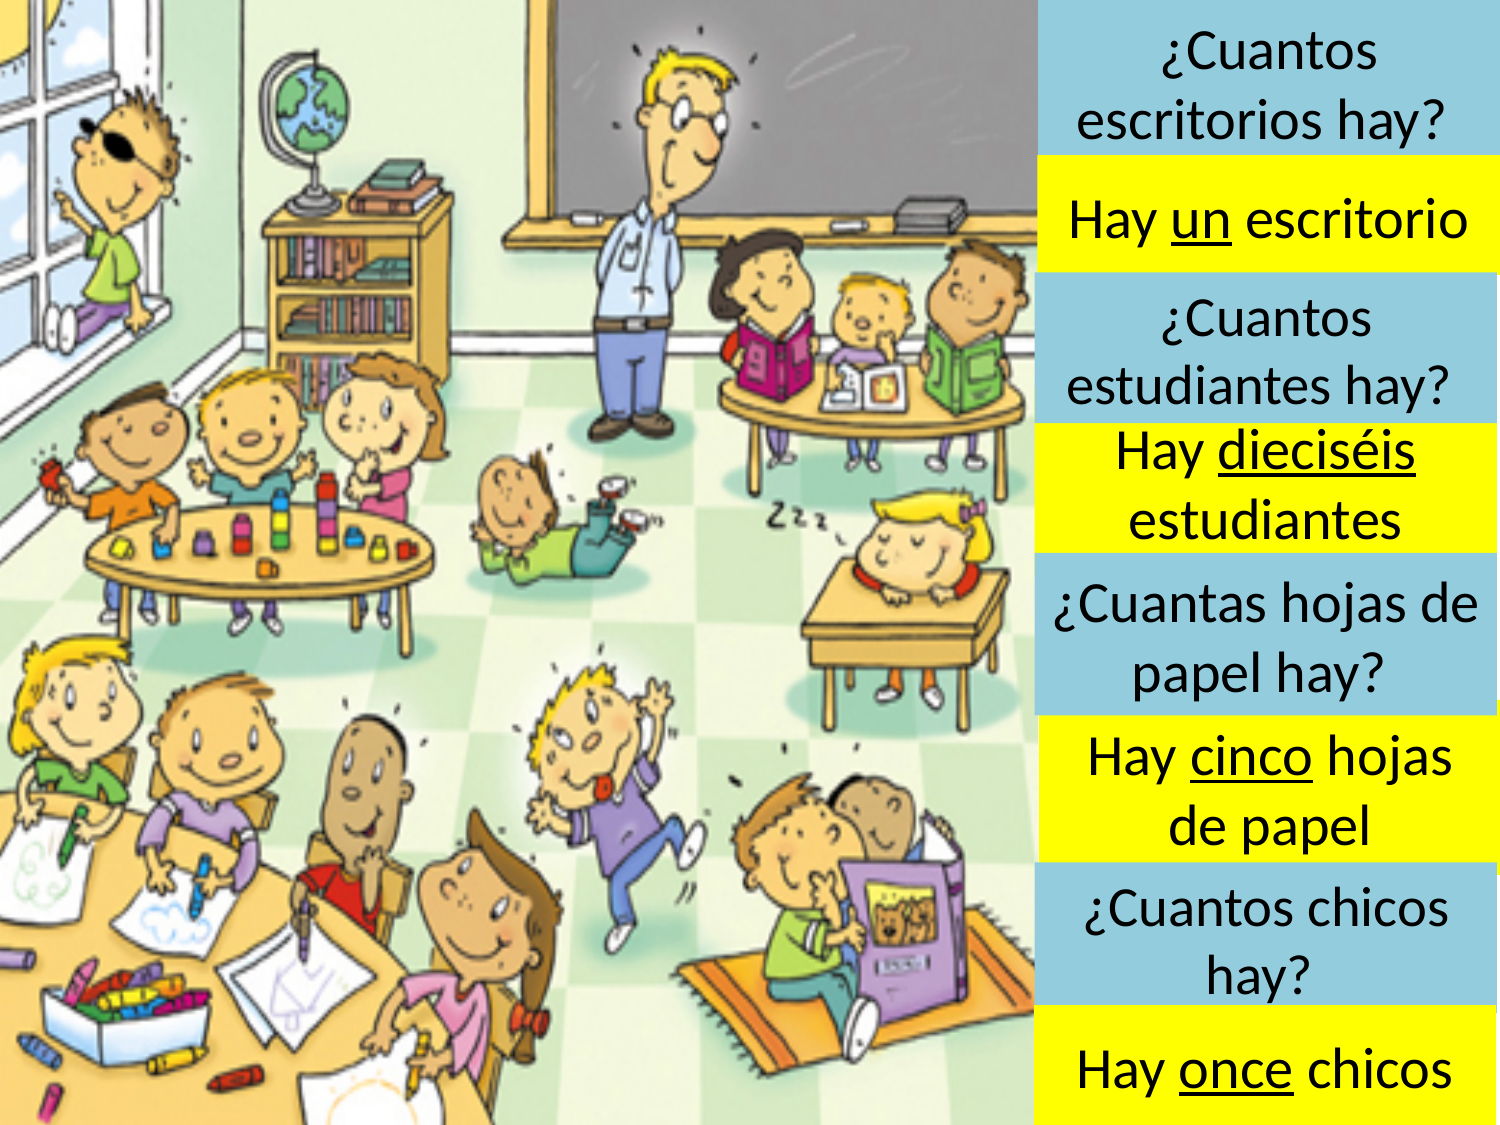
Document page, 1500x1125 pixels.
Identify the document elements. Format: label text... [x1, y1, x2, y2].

picture [0, 0, 1038, 1125]
text_box Hay once chicos [1041, 1005, 1497, 1125]
text_box ¿Cuantos estudiantes hay? [1041, 272, 1497, 424]
text_box Hay dieciséis estudiantes [1041, 424, 1497, 552]
text_box Hay cinco hojas de papel [1041, 699, 1500, 875]
text_box ¿Cuantas hojas de papel hay? [1041, 552, 1497, 716]
text_box Hay un escritorio [1041, 155, 1500, 275]
text_box ¿Cuantos chicos hay? [1041, 862, 1497, 1005]
title ¿Cuantos escritorios hay? [1038, 0, 1500, 155]
